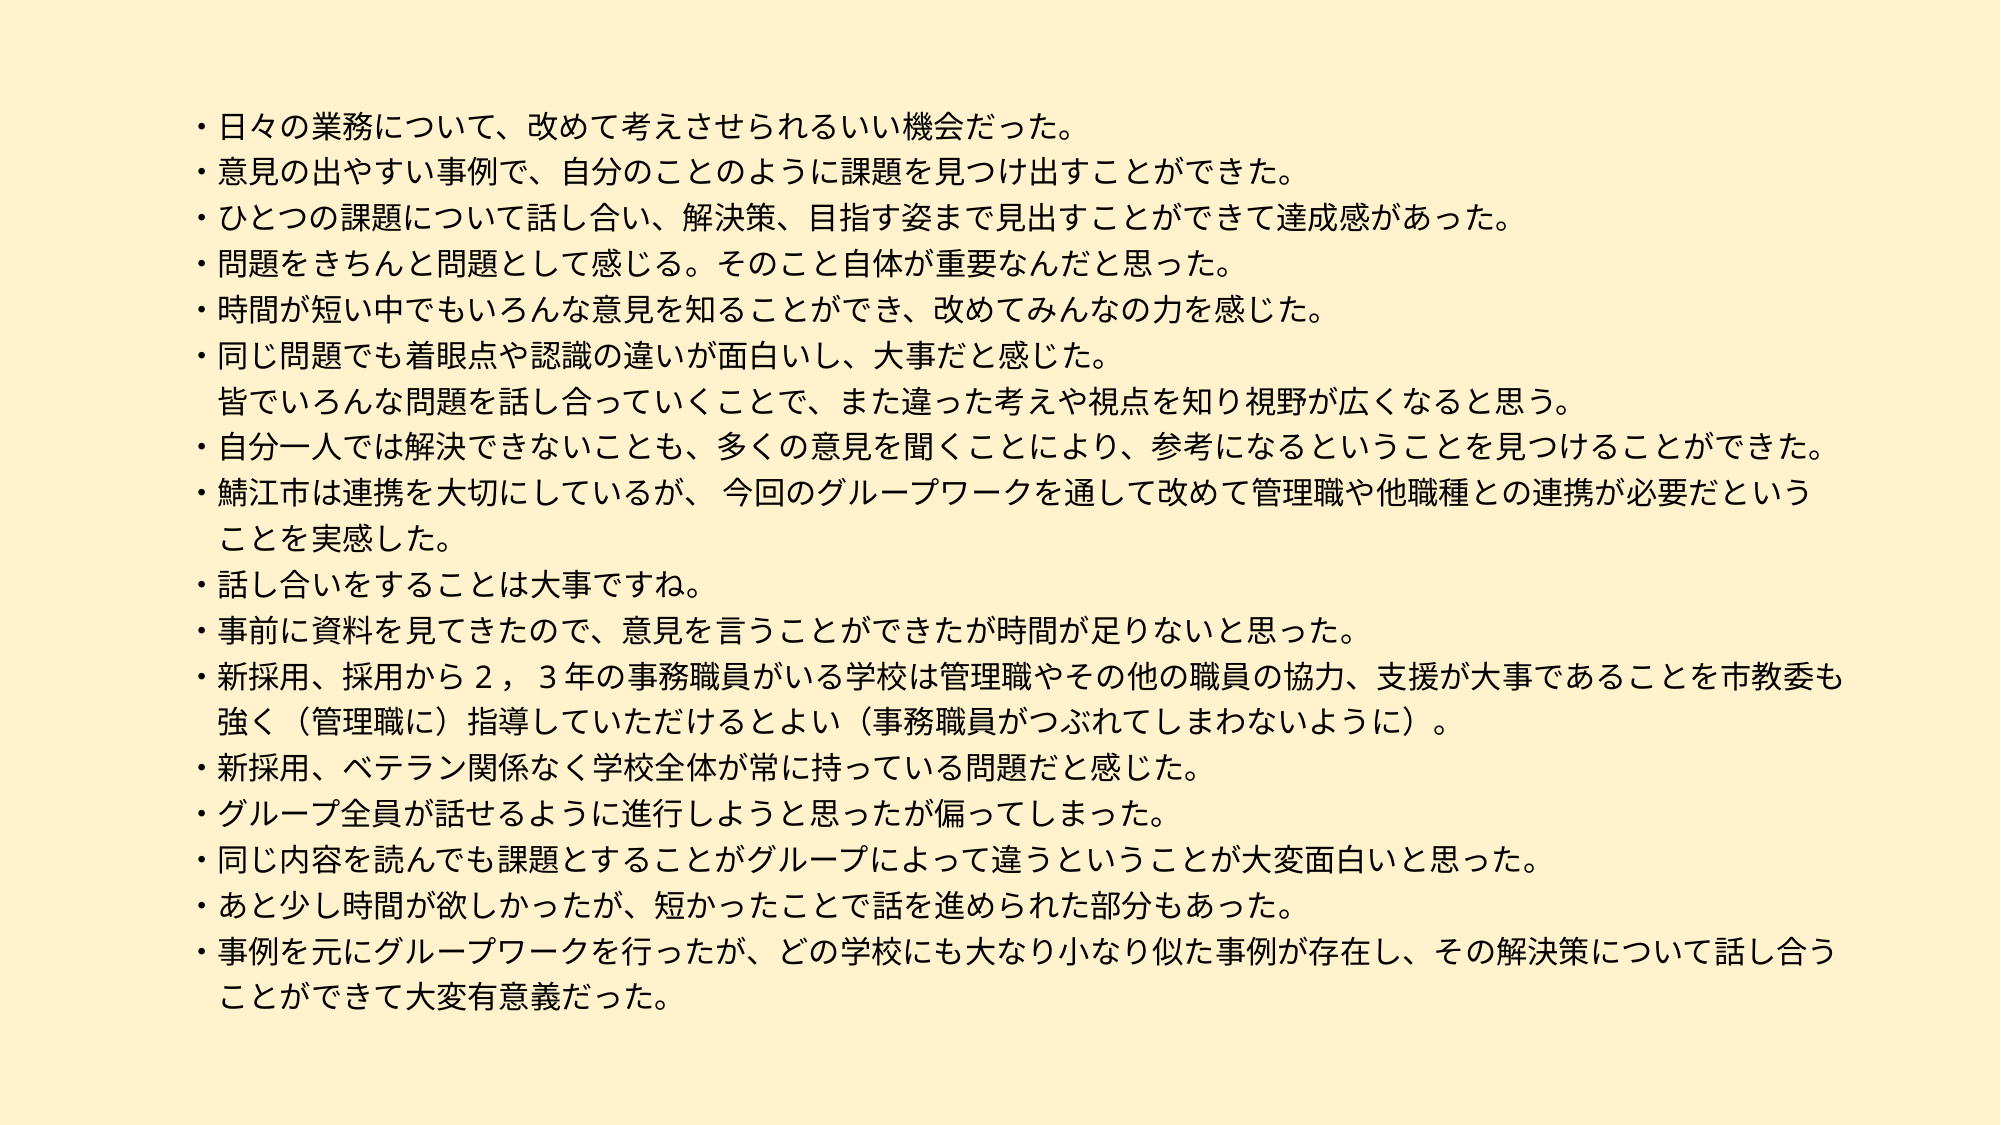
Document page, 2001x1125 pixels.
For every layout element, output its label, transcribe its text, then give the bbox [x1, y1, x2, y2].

text_box ・日々の業務について、改めて考えさせられるいい機会だった。 ・意見の出やすい事例で、自分のことのように課題を見つけ出すことができた。 ・ひとつの課題について話し合い、解決策、目指す姿まで見出すことができて達成感があった。 ・問題をきちんと問題として感じる。そのこと自体が重要なんだと思った。 ・時間が短い中でもいろんな意見を知ることができ、改めてみんなの力を感じた。 ・同じ問題でも着眼点や認識の違いが面白いし、大事だと感じた。 皆でいろんな問題を話し合っていくことで、また違った考えや視点を知り視野が広くなると思う。 ・自分一人では解決できないことも、多くの意見を聞くことにより、参考になるということを見つけることができた。 ・鯖江市は連携を大切にしているが、 今回のグループワークを通して改めて管理職や他職種との連携が必要だという ことを実感した。 ・話し合いをすることは大事ですね。 ・事前に資料を見てきたので、意見を言うことができたが時間が足りないと思った。 ・新採用、採用から2，3年の事務職員がいる学校は管理職やその他の職員の協力、支援が大事であることを市教委も 強く（管理職に）指導していただけるとよい（事務職員がつぶれてしまわないように）。 ・新採用、ベテラン関係なく学校全体が常に持っている問題だと感じた。 ・グループ全員が話せるように進行しようと思ったが偏ってしまった。 ・同じ内容を読んでも課題とすることがグループによって違うということが大変面白いと思った。 ・あと少し時間が欲しかったが、短かったことで話を進められた部分もあった。 ・事例を元にグループワークを行ったが、どの学校にも大なり小なり似た事例が存在し、その解決策について話し合う ことができて大変有意義だった。 [171, 91, 1861, 1023]
